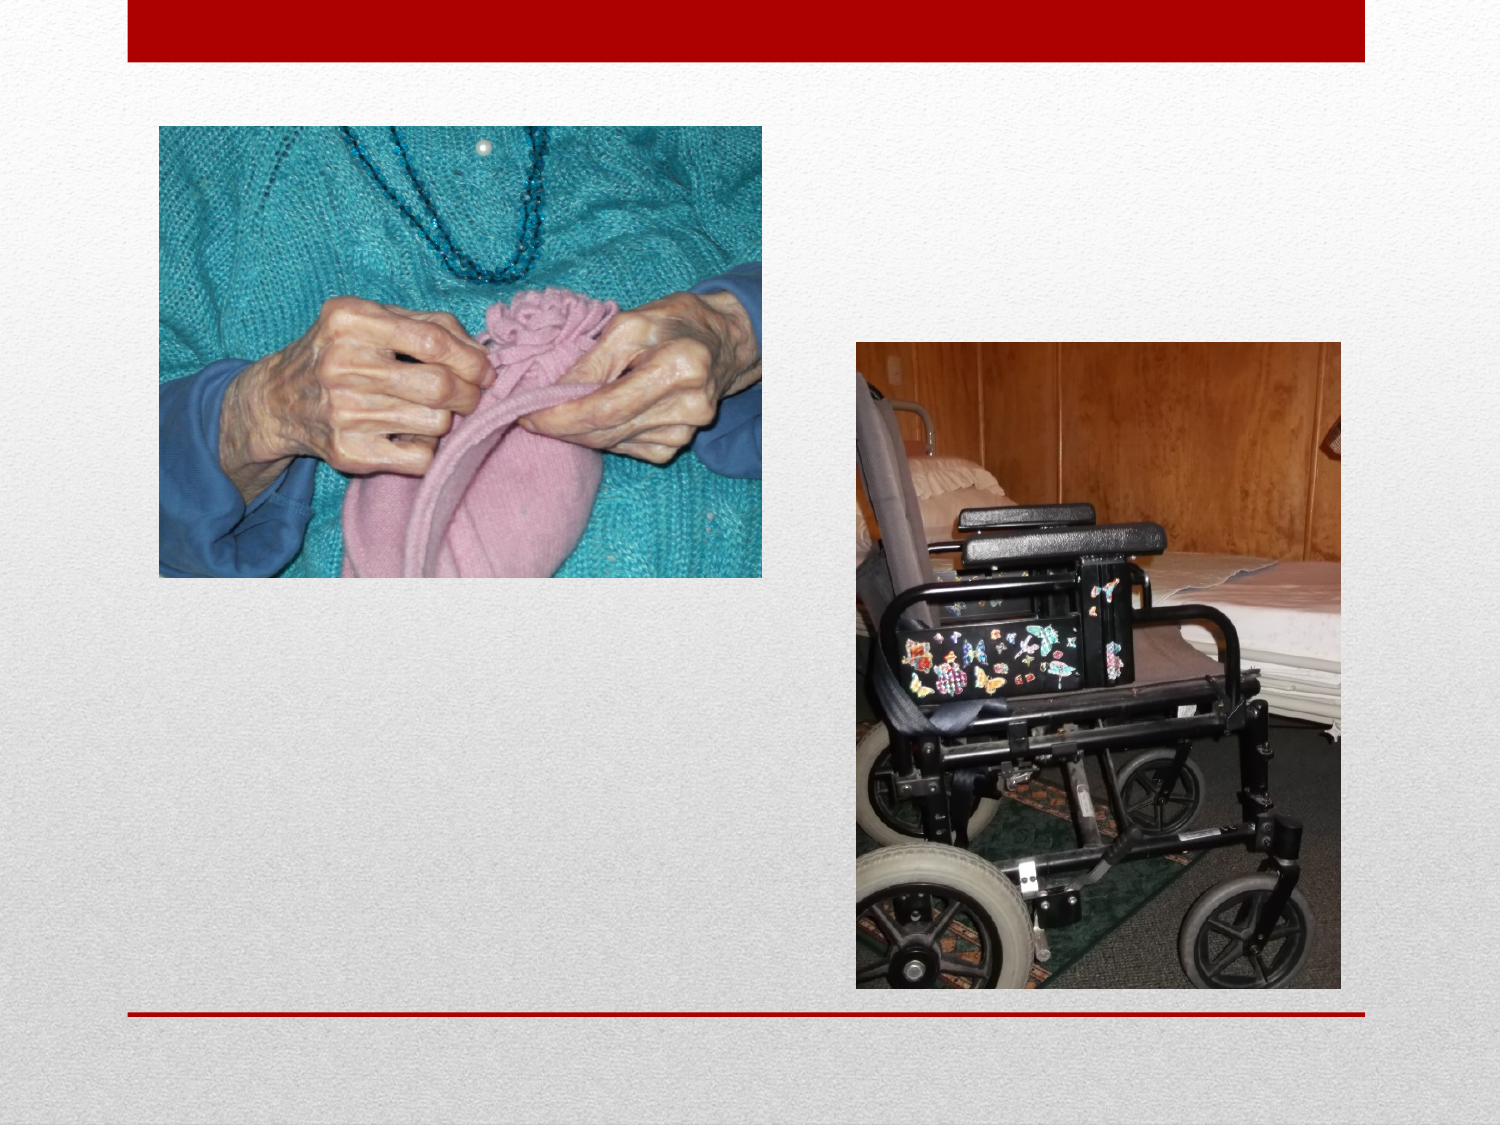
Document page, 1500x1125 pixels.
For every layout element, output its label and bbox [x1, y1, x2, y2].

picture [534, 132, 547, 140]
picture [527, 240, 532, 249]
picture [527, 229, 535, 237]
picture [532, 199, 541, 204]
picture [158, 125, 763, 579]
picture [855, 341, 1342, 990]
picture [528, 212, 538, 218]
